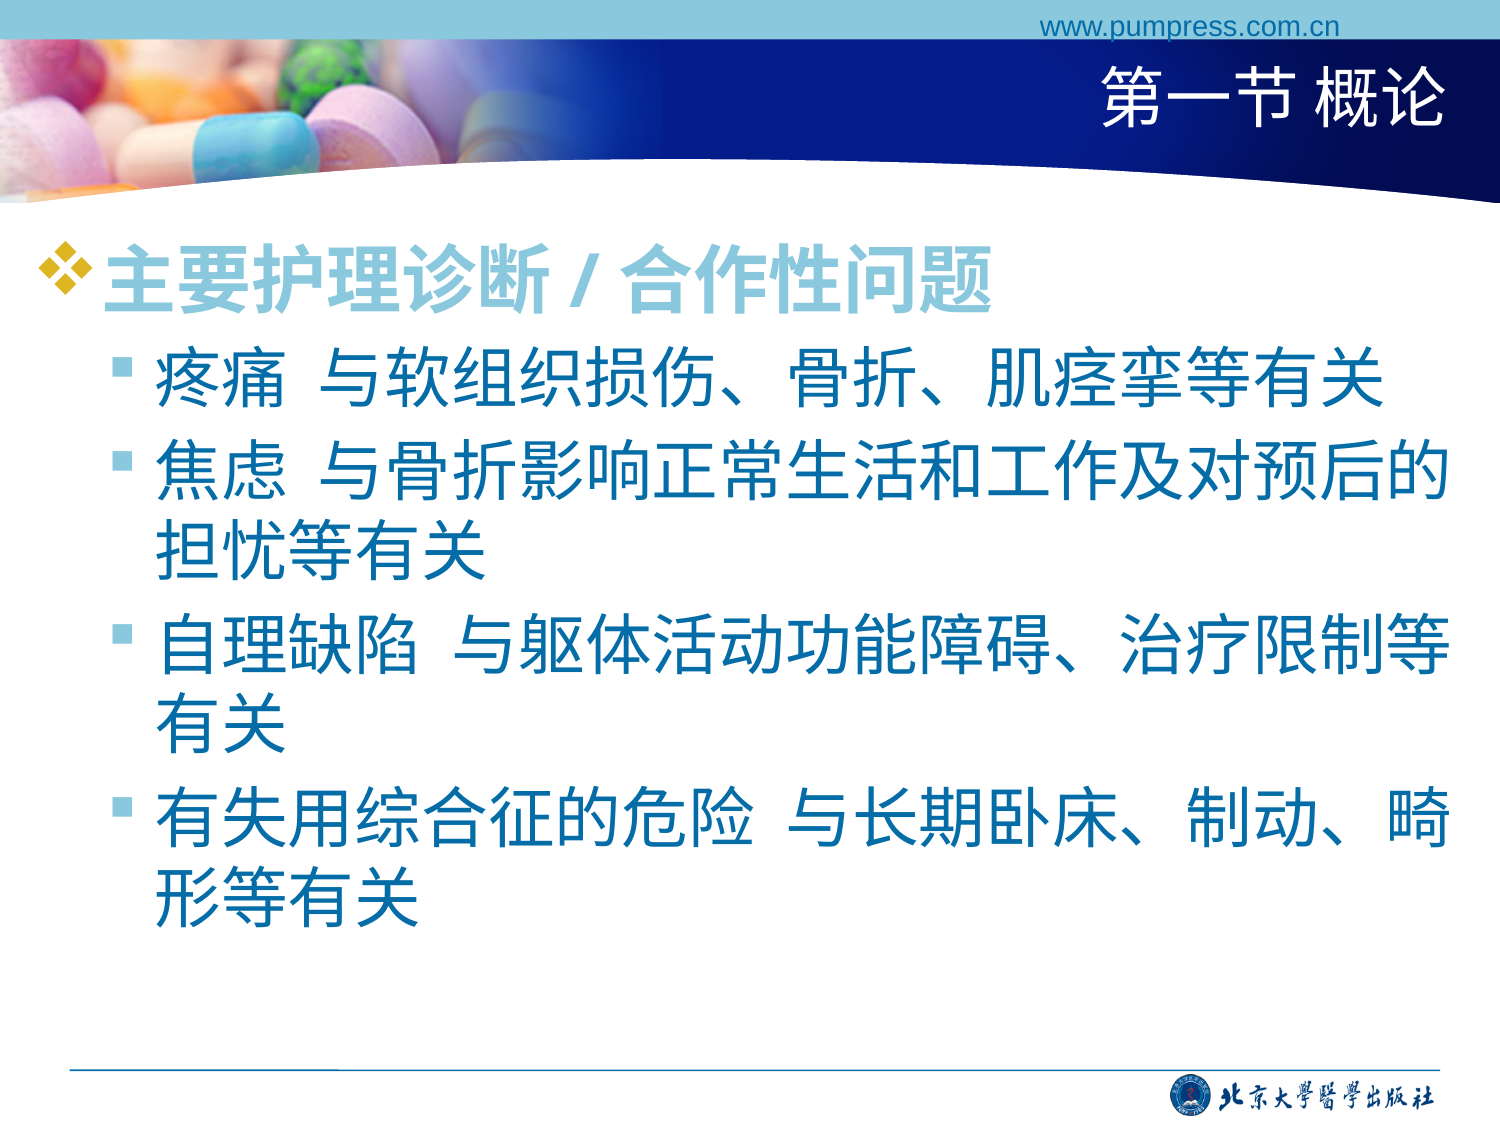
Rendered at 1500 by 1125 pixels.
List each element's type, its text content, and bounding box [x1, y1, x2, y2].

picture [1170, 1074, 1436, 1118]
list 主要护理诊断/合作性问题 疼痛 与软组织损伤、骨折、肌痉挛等有关 焦虑 与骨折影响正常生活和工作及对预后的担忧等有关 自理缺陷 与躯体活动功能障碍、治疗限制等有关 有失用综合征的危险 与长期卧床、制动、畸形等有关 [17, 224, 1500, 1026]
picture [0, 40, 1500, 203]
slide_number www.pumpress.com.cn [1025, 0, 1463, 38]
title 第一节 概论 [137, 49, 1463, 143]
